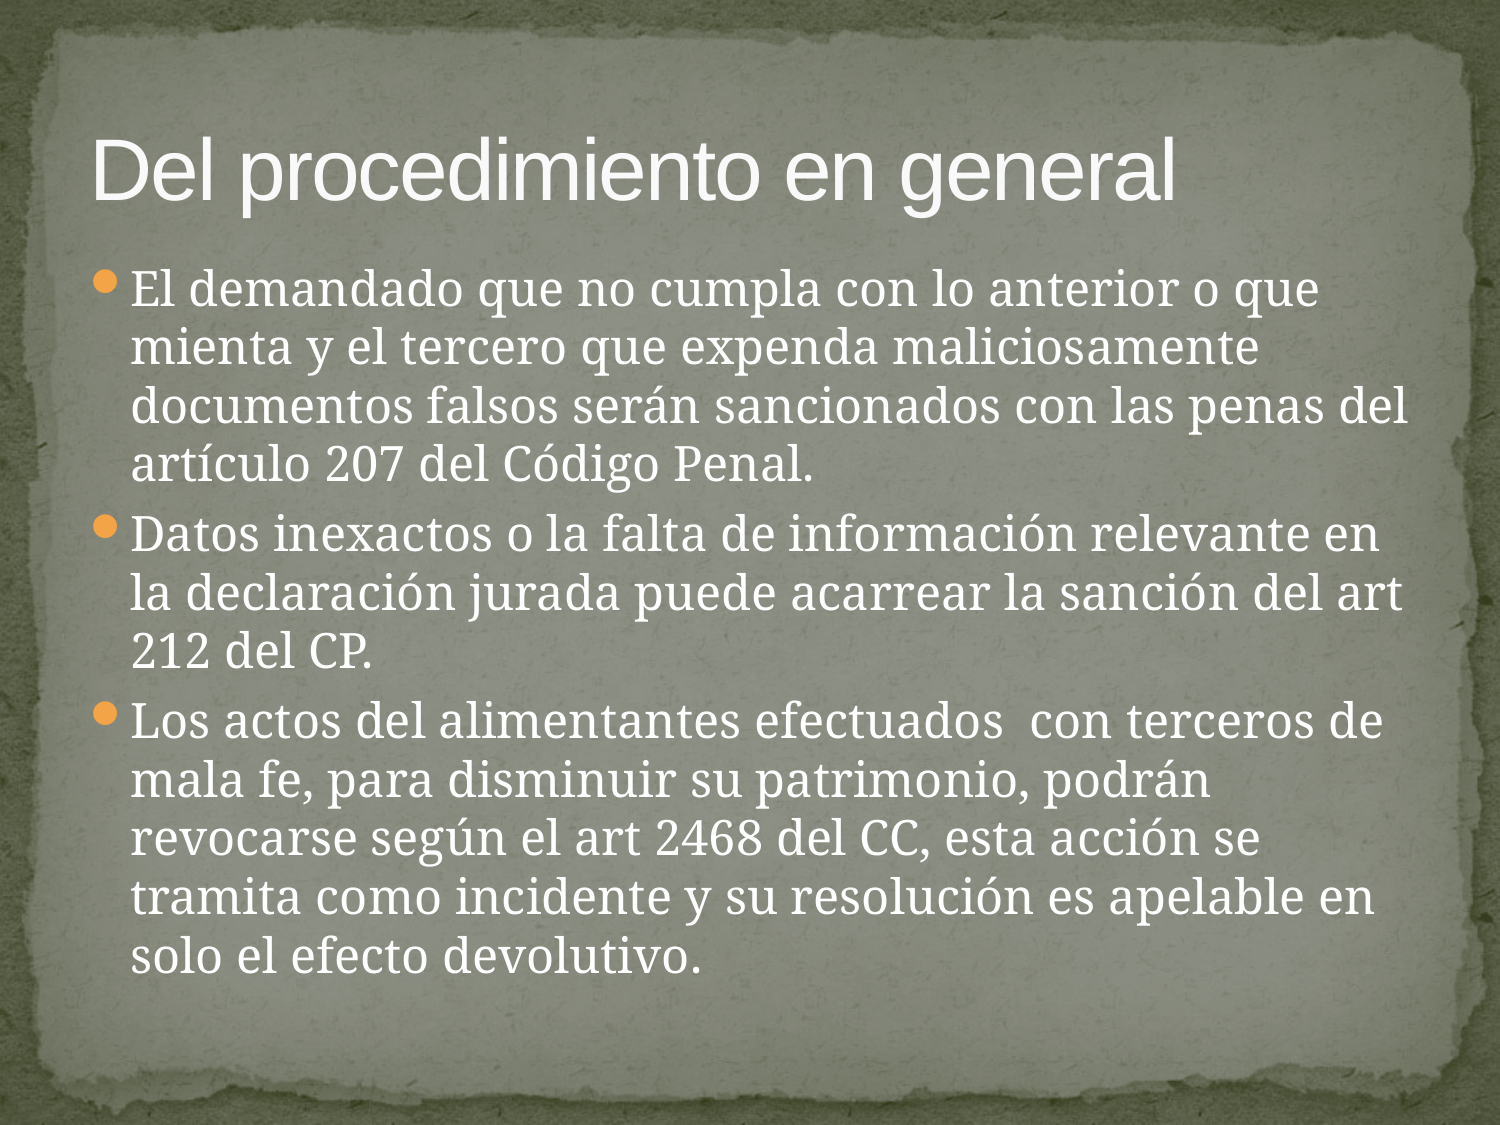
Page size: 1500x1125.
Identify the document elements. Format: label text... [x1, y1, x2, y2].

list El demandado que no cumpla con lo anterior o que mienta y el tercero que expenda maliciosamente documentos falsos serán sancionados con las penas del artículo 207 del Código Penal. Datos inexactos o la falta de información relevante en la declaración jurada puede acarrear la sanción del art 212 del CP. Los actos del alimentantes efectuados con terceros de mala fe, para disminuir su patrimonio, podrán revocarse según el art 2468 del CC, esta acción se tramita como incidente y su resolución es apelable en solo el efecto devolutivo. [75, 249, 1425, 1000]
title Del procedimiento en general [74, 24, 1425, 225]
